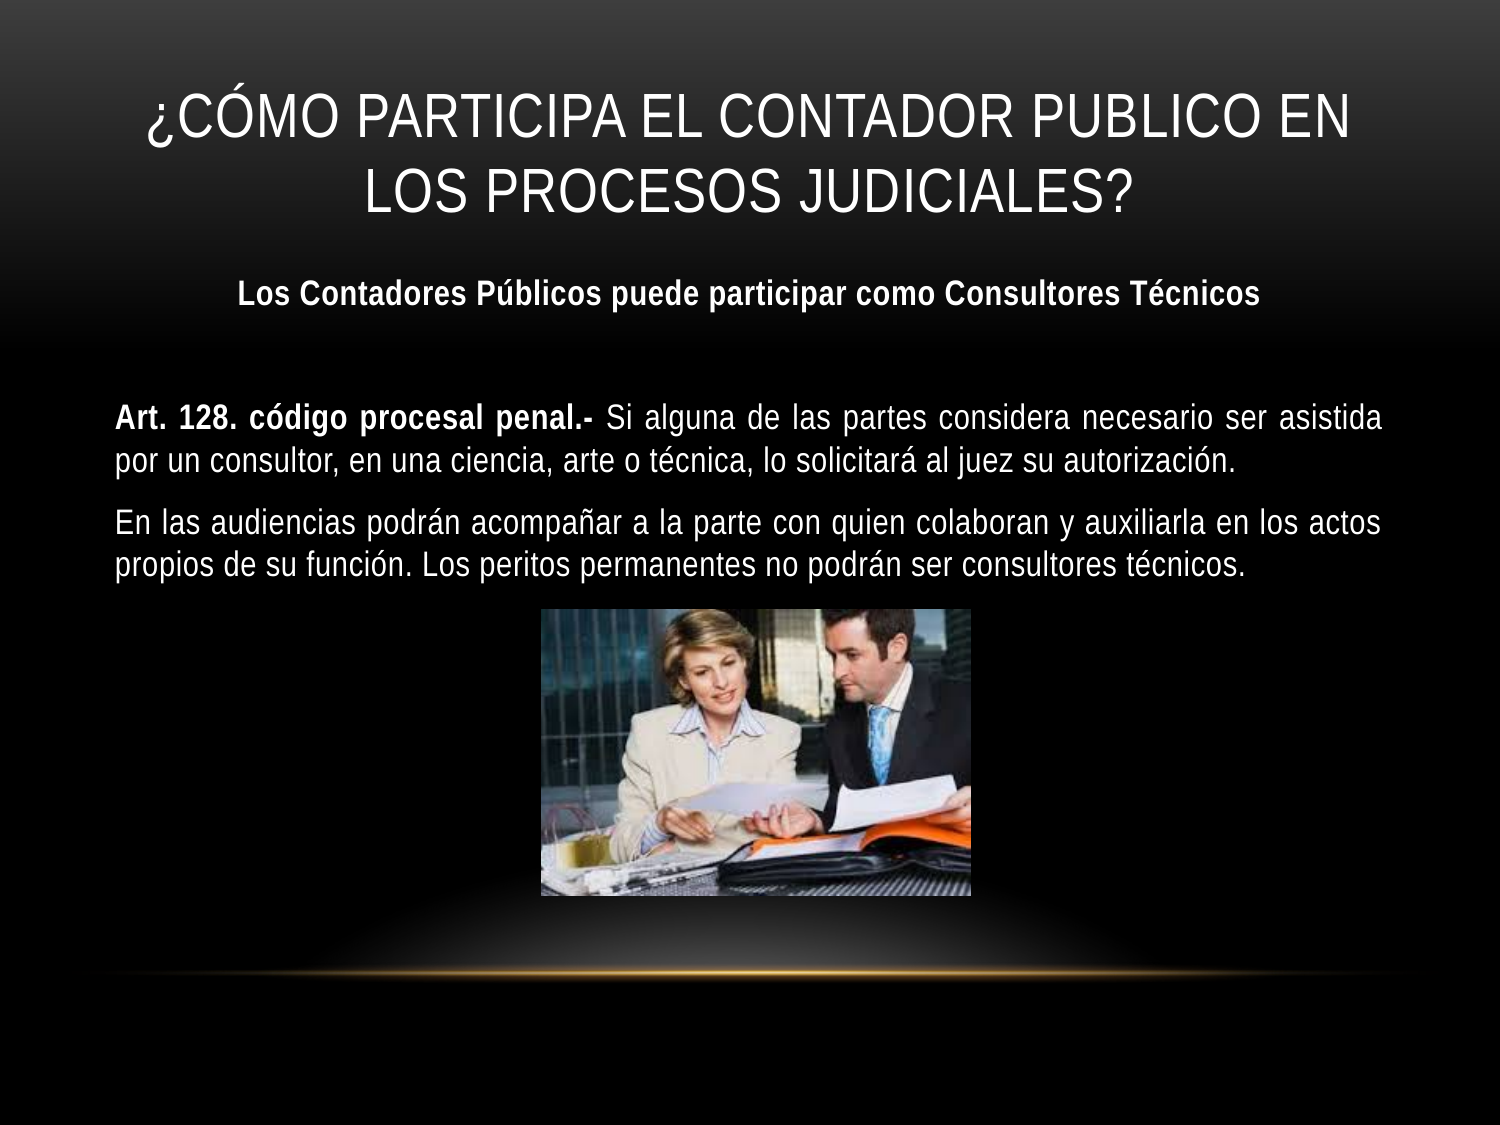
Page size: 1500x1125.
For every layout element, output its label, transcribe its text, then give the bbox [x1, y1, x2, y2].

list Los Contadores Públicos puede participar como Consultores Técnicos Art. 128. código procesal penal.- Si alguna de las partes considera necesario ser asistida por un consultor, en una ciencia, arte o técnica, lo solicitará al juez su autorización. En las audiencias podrán acompañar a la parte con quien colaboran y auxiliarla en los actos propios de su función. Los peritos permanentes no podrán ser consultores técnicos. [99, 262, 1400, 938]
title ¿Cómo participa el contador publico en los procesos judiciales? [99, 45, 1400, 233]
picture [0, 0, 1500, 1125]
